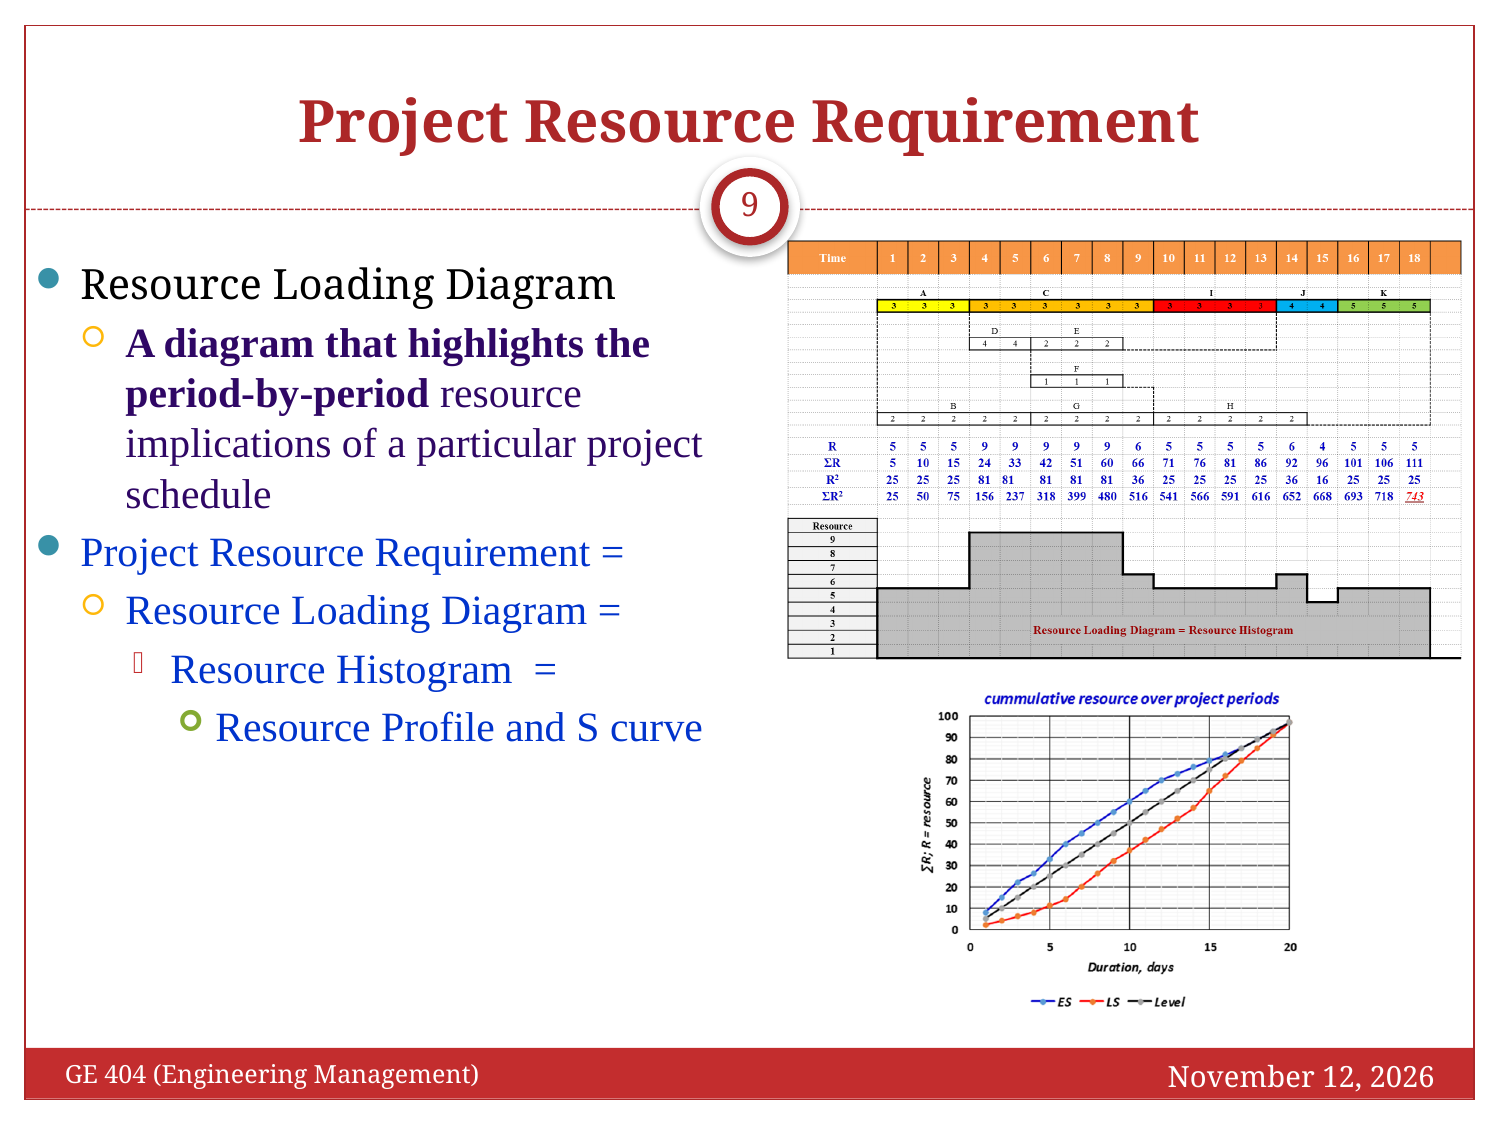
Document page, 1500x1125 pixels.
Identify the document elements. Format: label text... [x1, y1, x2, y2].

footer GE 404 (Engineering Management) [50, 1051, 638, 1112]
picture [787, 240, 1462, 1018]
list Resource Loading Diagram A diagram that highlights the period-by-period resource implications of a particular project schedule Project Resource Requirement = Resource Loading Diagram = Resource Histogram = Resource Profile and S curve [20, 250, 721, 1001]
slide_number 9 [712, 169, 788, 243]
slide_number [950, 1050, 1450, 1111]
title Project Resource Requirement [49, 37, 1450, 162]
